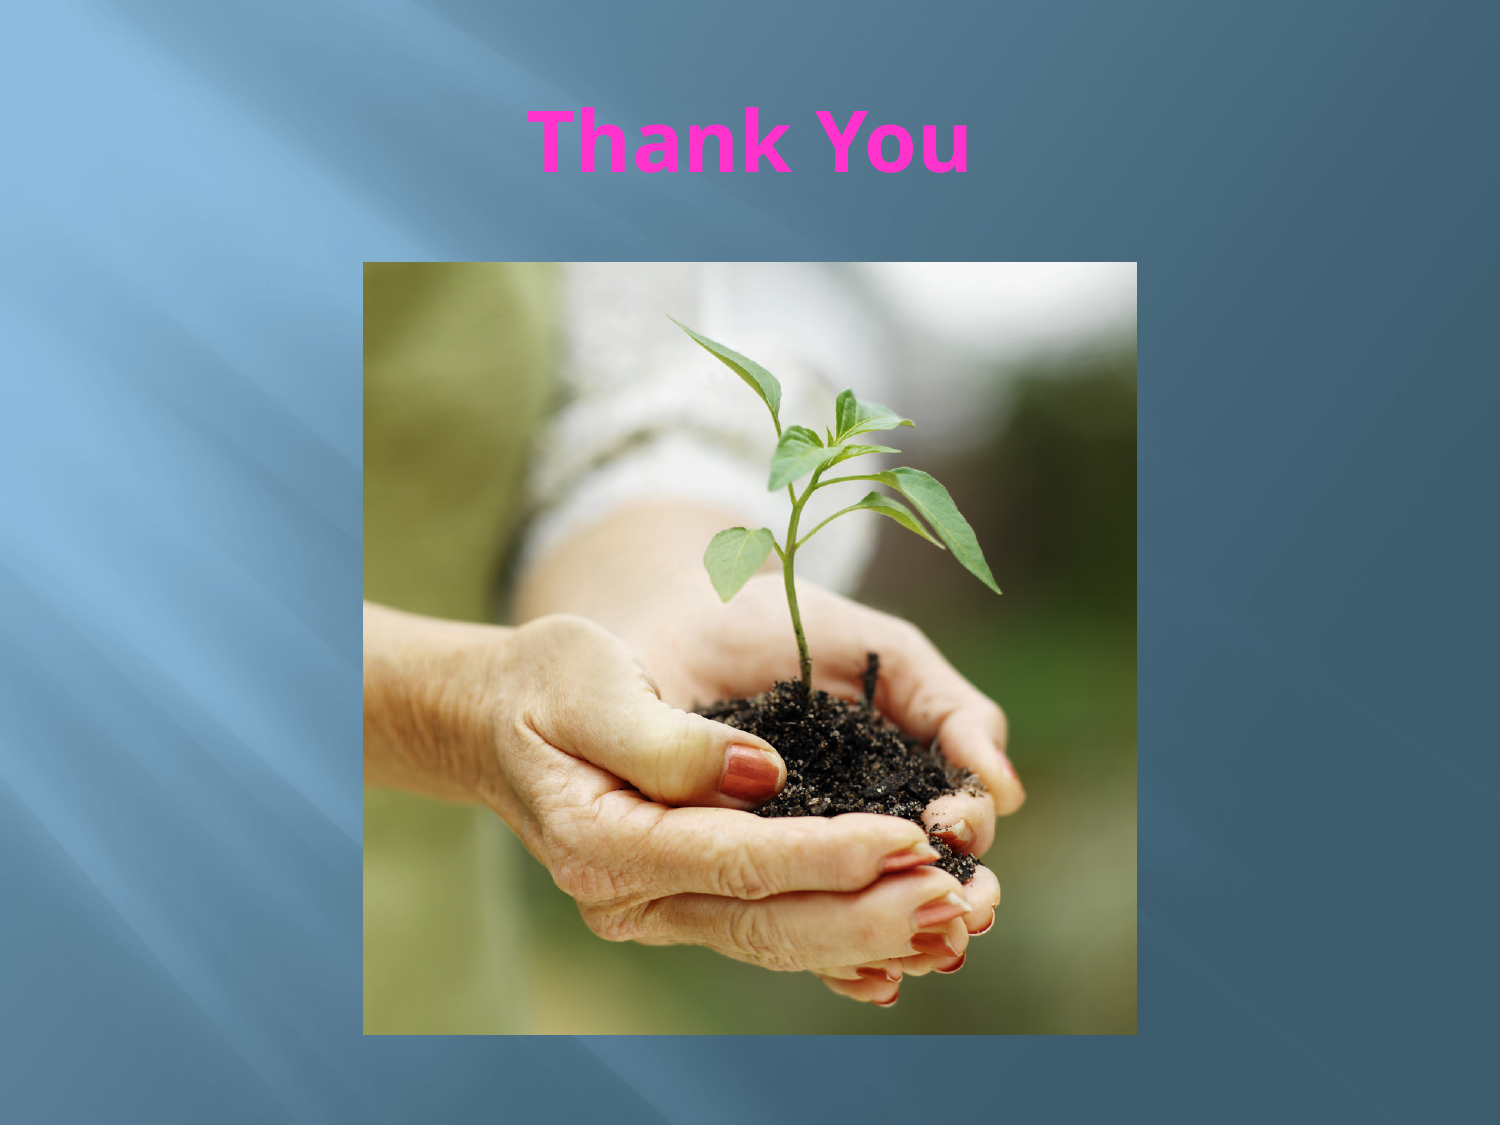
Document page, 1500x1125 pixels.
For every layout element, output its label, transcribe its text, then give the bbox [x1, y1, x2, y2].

title Thank You [75, 45, 1425, 233]
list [363, 262, 1137, 1036]
